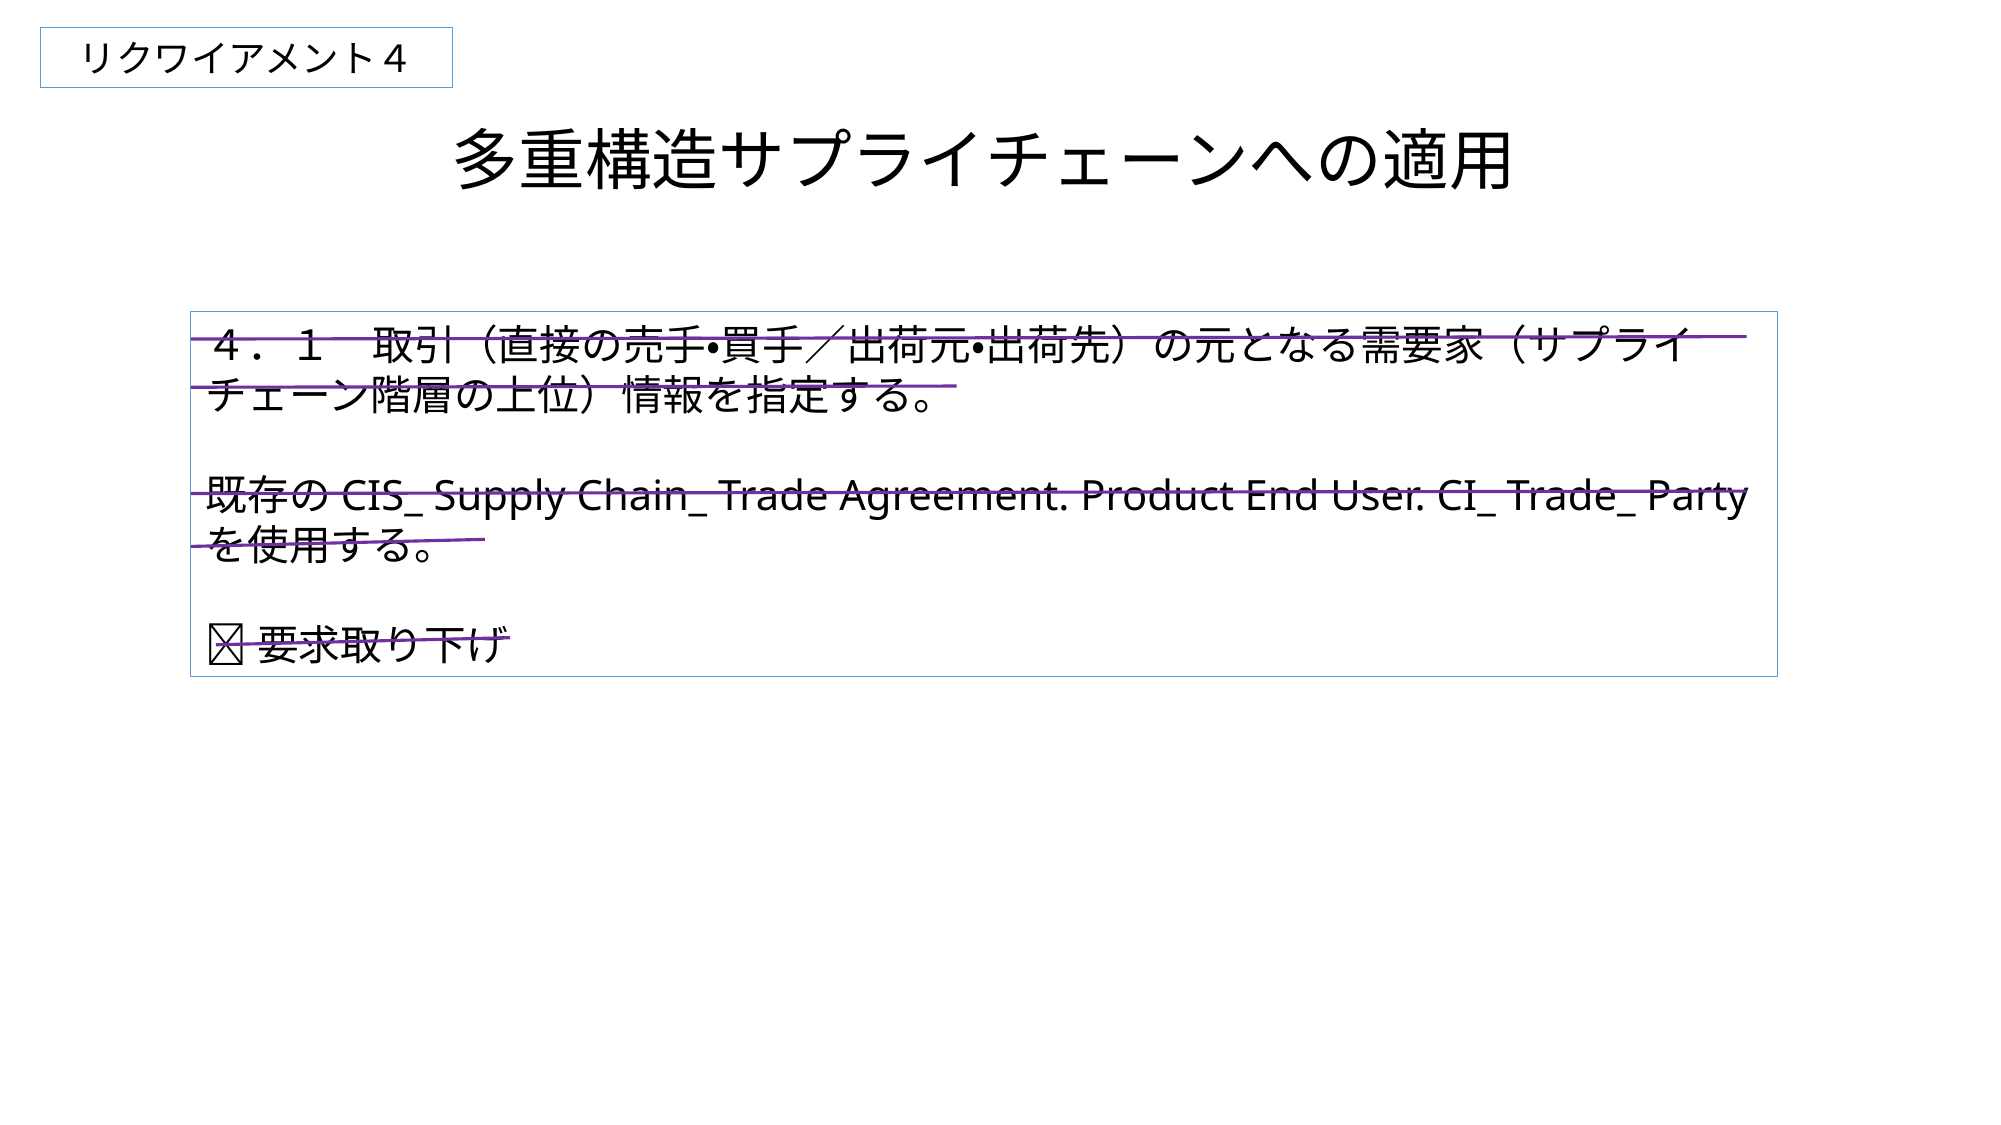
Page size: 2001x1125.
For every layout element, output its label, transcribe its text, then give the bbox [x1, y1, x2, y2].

text_box リクワイアメント４ [40, 27, 453, 88]
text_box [190, 539, 485, 547]
text_box 多重構造サプライチェーンへの適用 [436, 110, 1532, 205]
text_box ４．１ 取引（直接の売手・買手／出荷元・出荷先）の元となる需要家（サプライチェーン階層の上位）情報を指定する。 既存のCIS_ Supply Chain_ Trade Agreement. Product End User. CI_ Trade_ Partyを使用する。 要求取り下げ [190, 311, 1778, 677]
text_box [215, 637, 510, 645]
